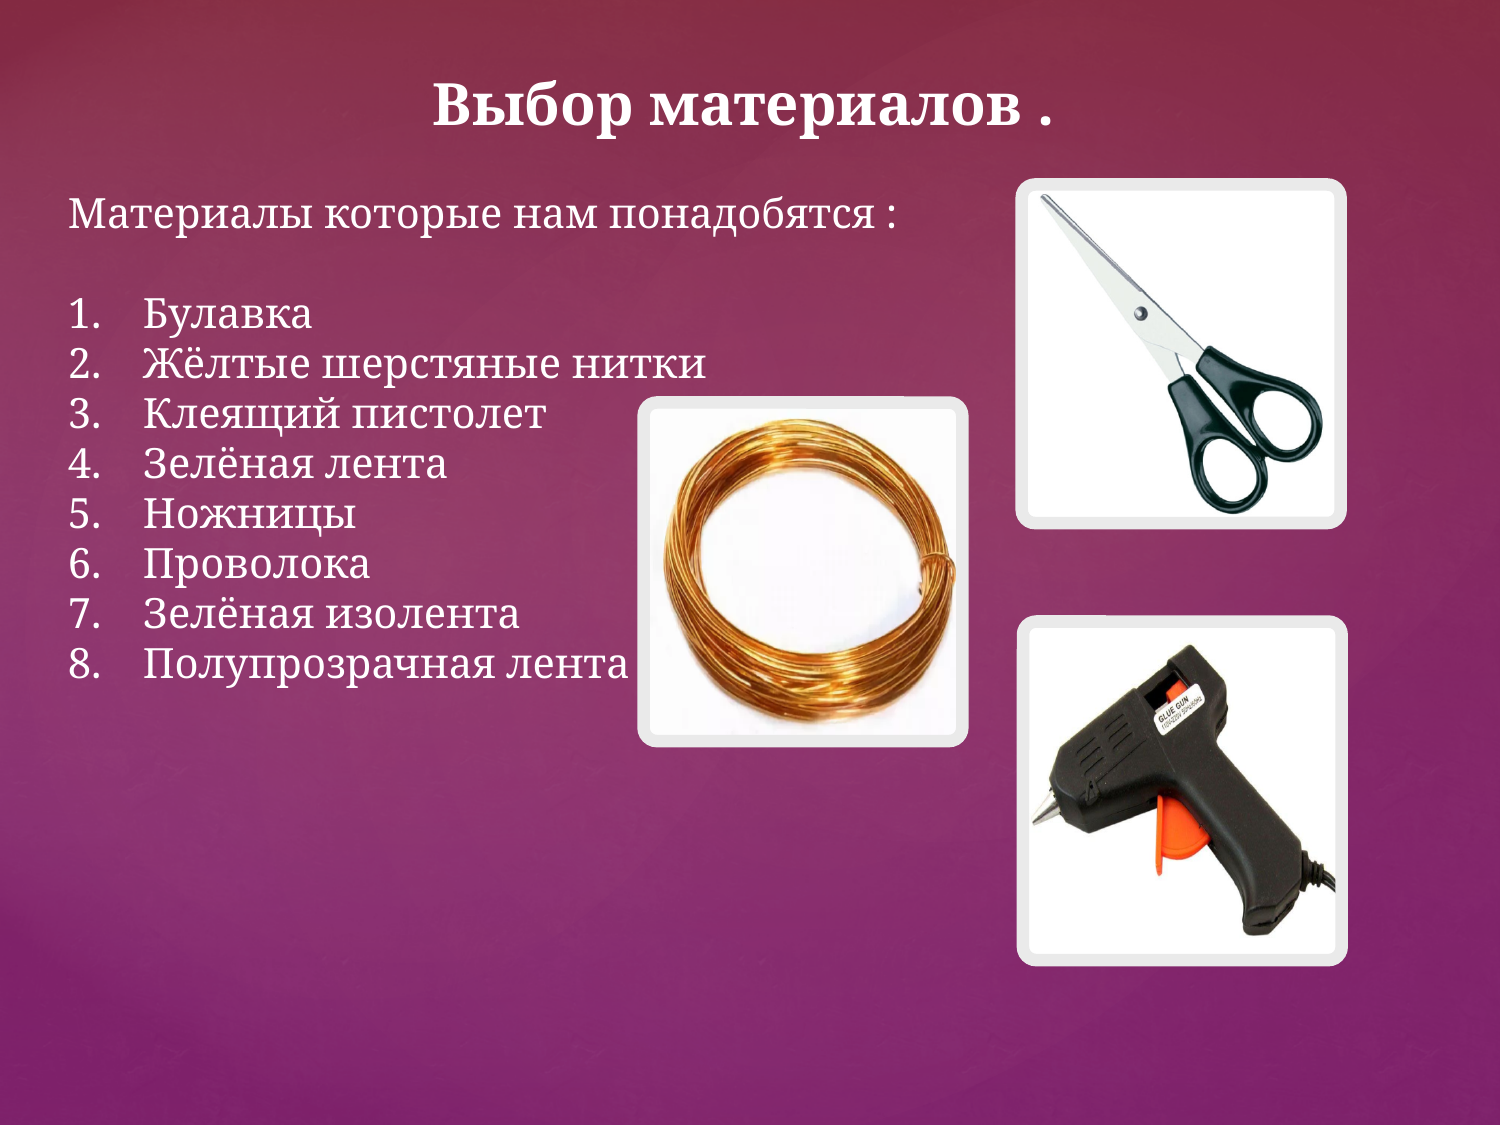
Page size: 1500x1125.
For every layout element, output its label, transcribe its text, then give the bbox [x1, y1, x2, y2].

picture [643, 402, 963, 742]
picture [1021, 184, 1341, 524]
picture [1022, 621, 1342, 961]
text_box Выбор материалов . Материалы которые нам понадобятся : Булавка Жёлтые шерстяные нитки Клеящий пистолет Зелёная лента Ножницы Проволока Зелёная изолента Полупрозрачная лента [53, 59, 1436, 845]
